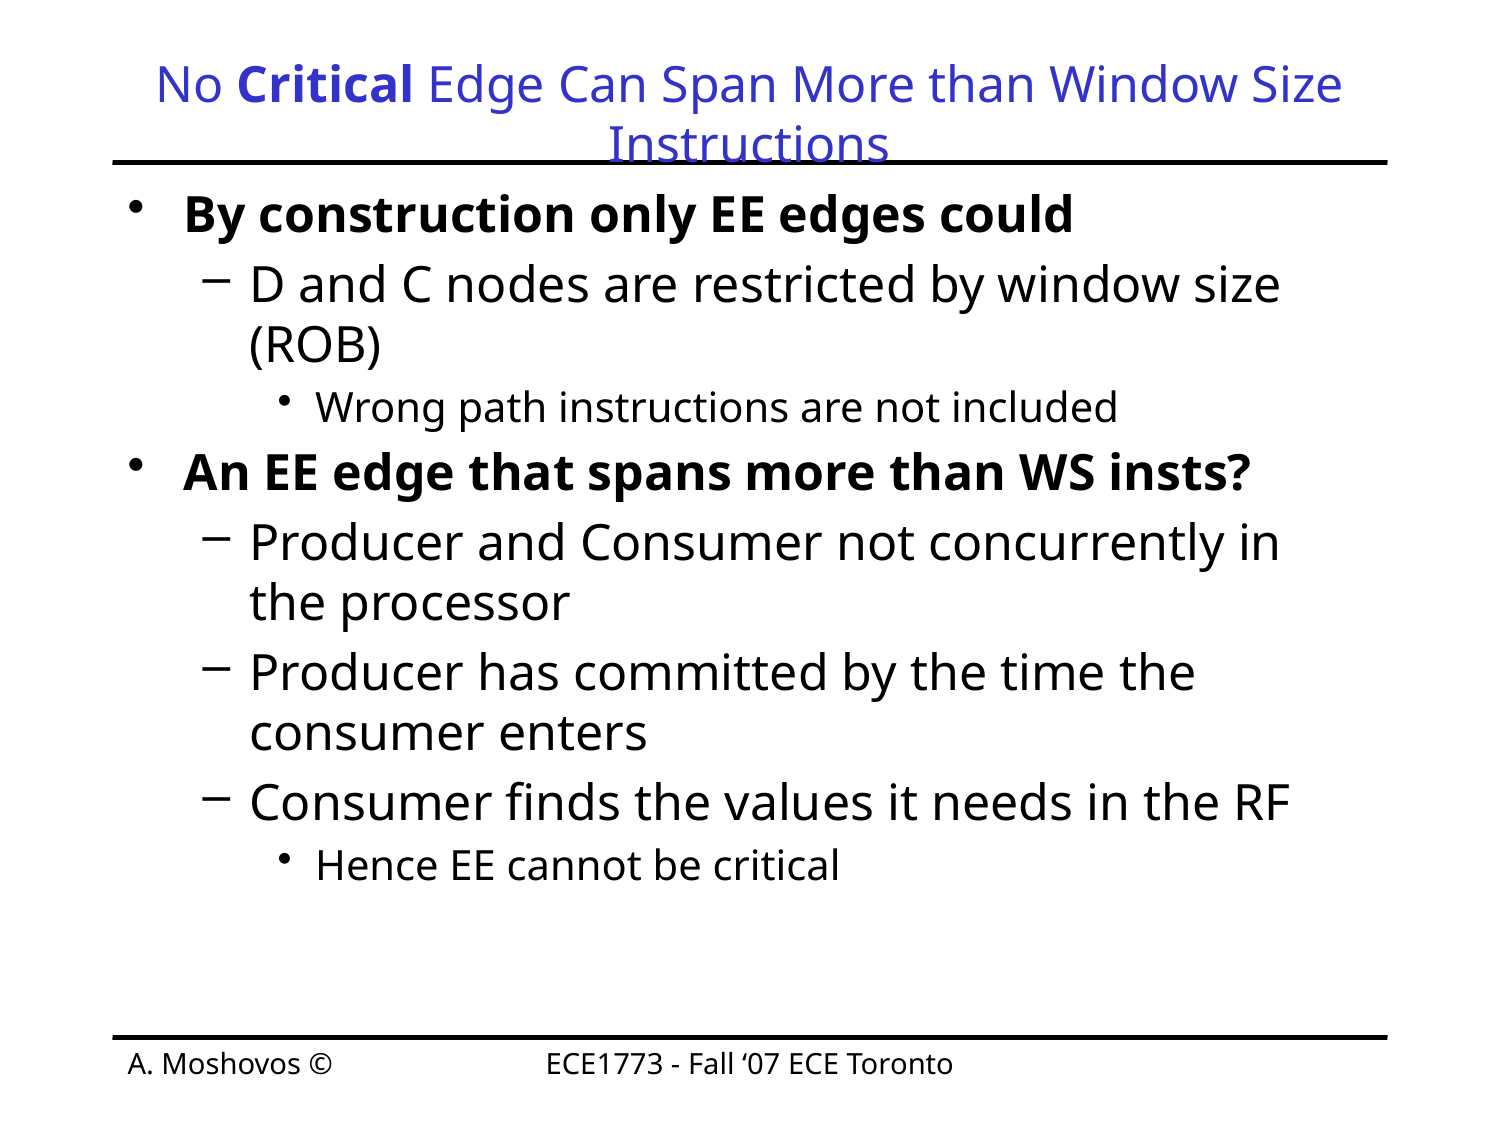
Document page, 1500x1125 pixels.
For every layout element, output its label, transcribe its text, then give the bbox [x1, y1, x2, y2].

slide_number A. Moshovos © [112, 1037, 426, 1101]
title No Critical Edge Can Span More than Window Size Instructions [112, 62, 1388, 163]
list By construction only EE edges could D and C nodes are restricted by window size (ROB) Wrong path instructions are not included An EE edge that spans more than WS insts? Producer and Consumer not concurrently in the processor Producer has committed by the time the consumer enters Consumer finds the values it needs in the RF Hence EE cannot be critical [112, 174, 1388, 1026]
footer ECE1773 - Fall ‘07 ECE Toronto [487, 1037, 1013, 1101]
